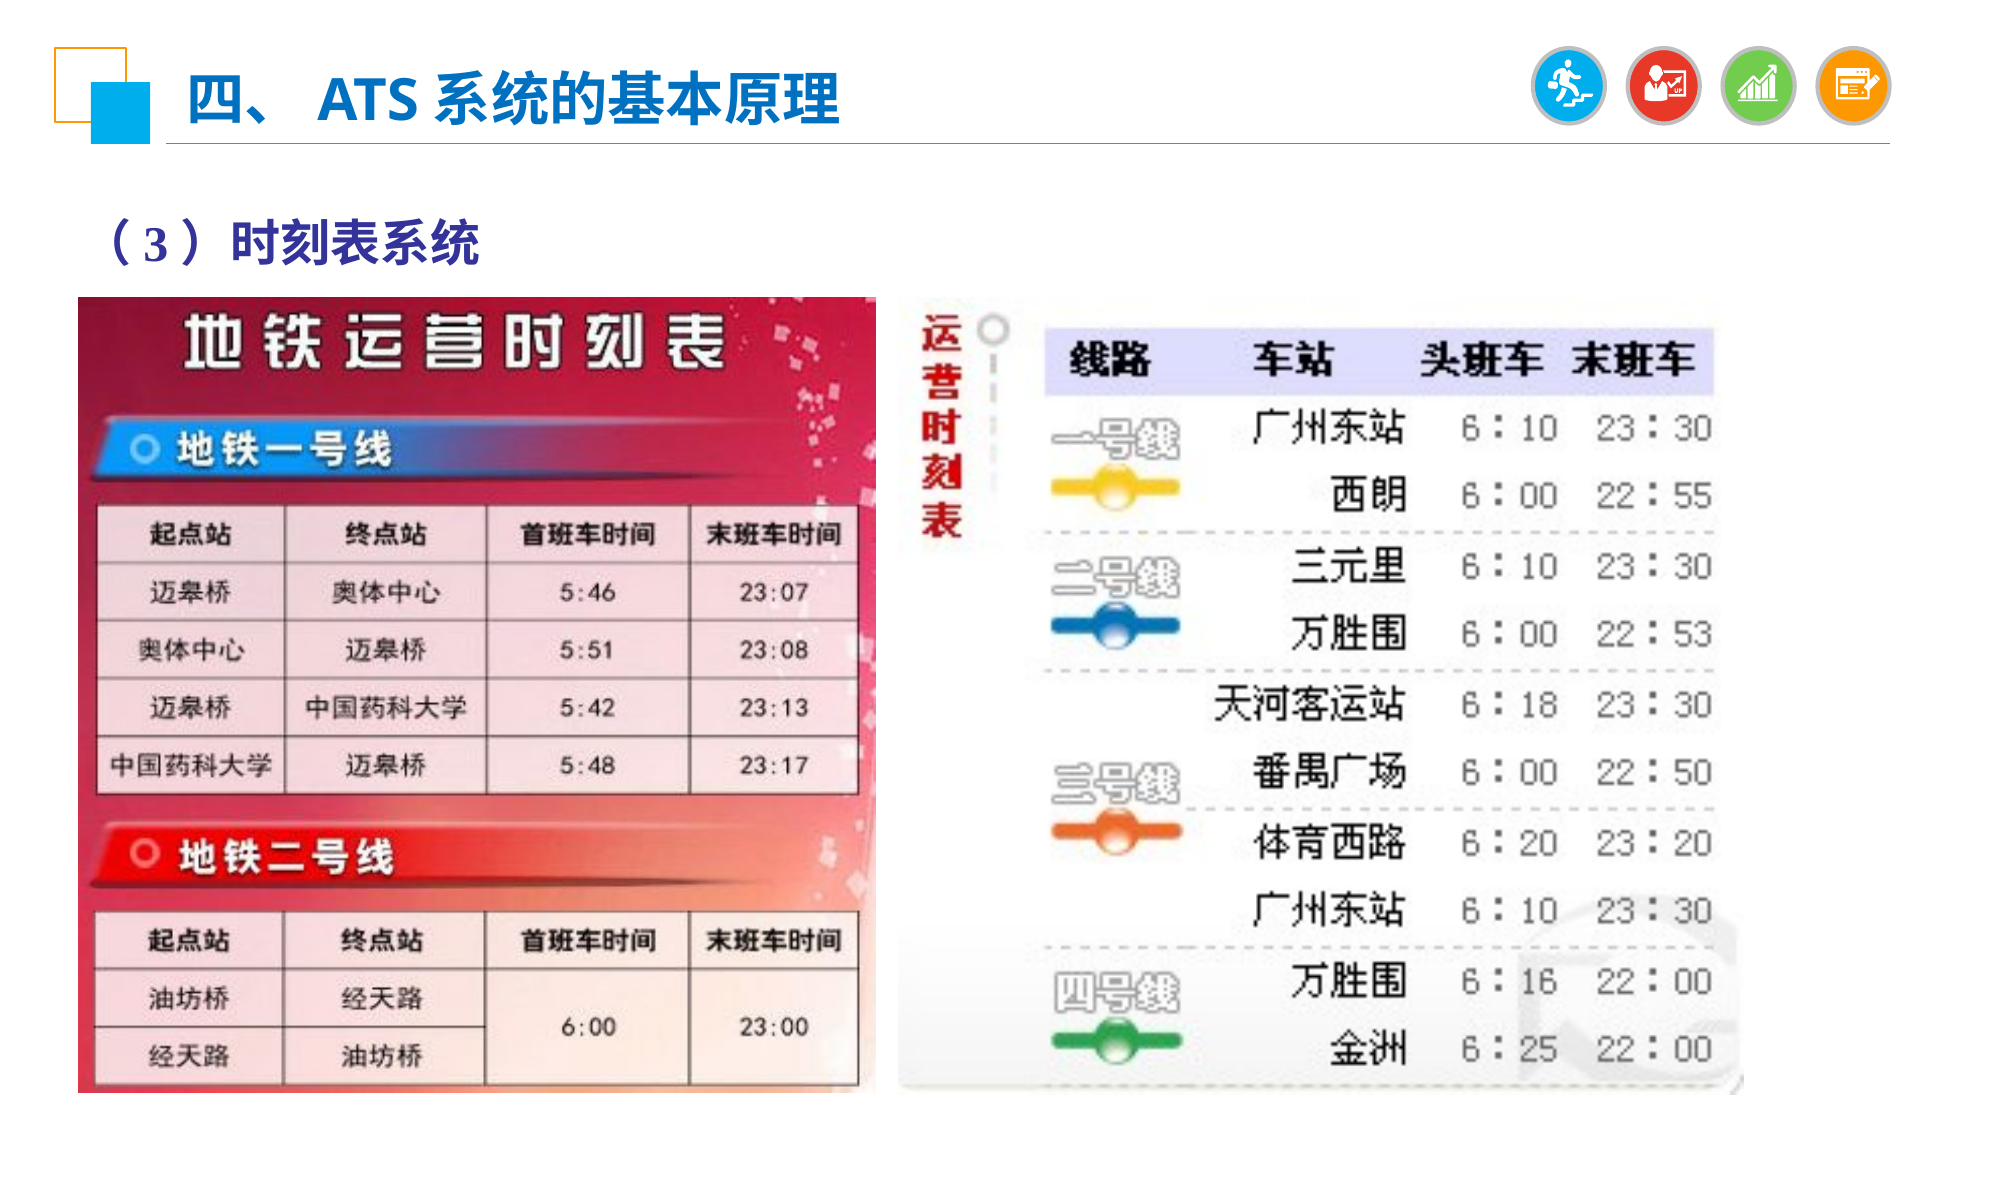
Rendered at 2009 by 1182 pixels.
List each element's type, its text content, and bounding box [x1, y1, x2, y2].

picture [77, 297, 876, 1093]
text_box （3）时刻表系统 [66, 203, 1426, 279]
text_box 四、ATS系统的基本原理 [166, 51, 862, 142]
picture [898, 297, 1744, 1095]
